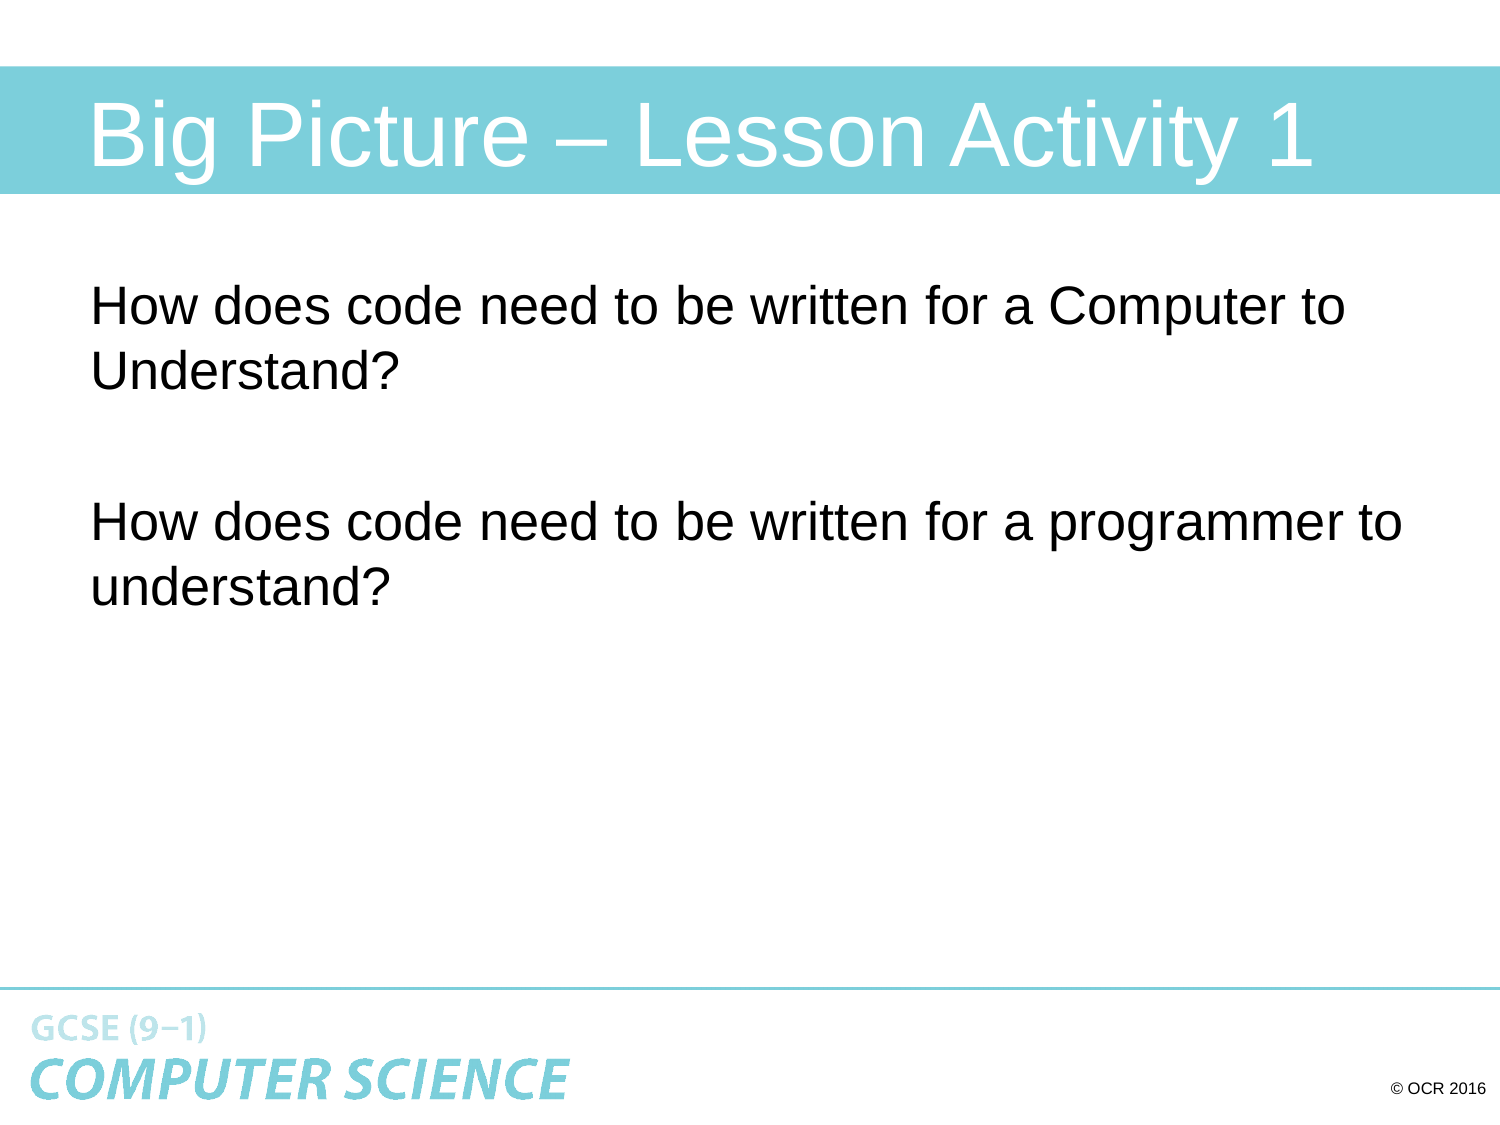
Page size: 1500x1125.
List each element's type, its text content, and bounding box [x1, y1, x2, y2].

list How does code need to be written for a Computer to Understand? How does code need to be written for a programmer to understand? [75, 262, 1425, 965]
title Big Picture – Lesson Activity 1 [0, 66, 1500, 194]
picture [0, 987, 1500, 1124]
